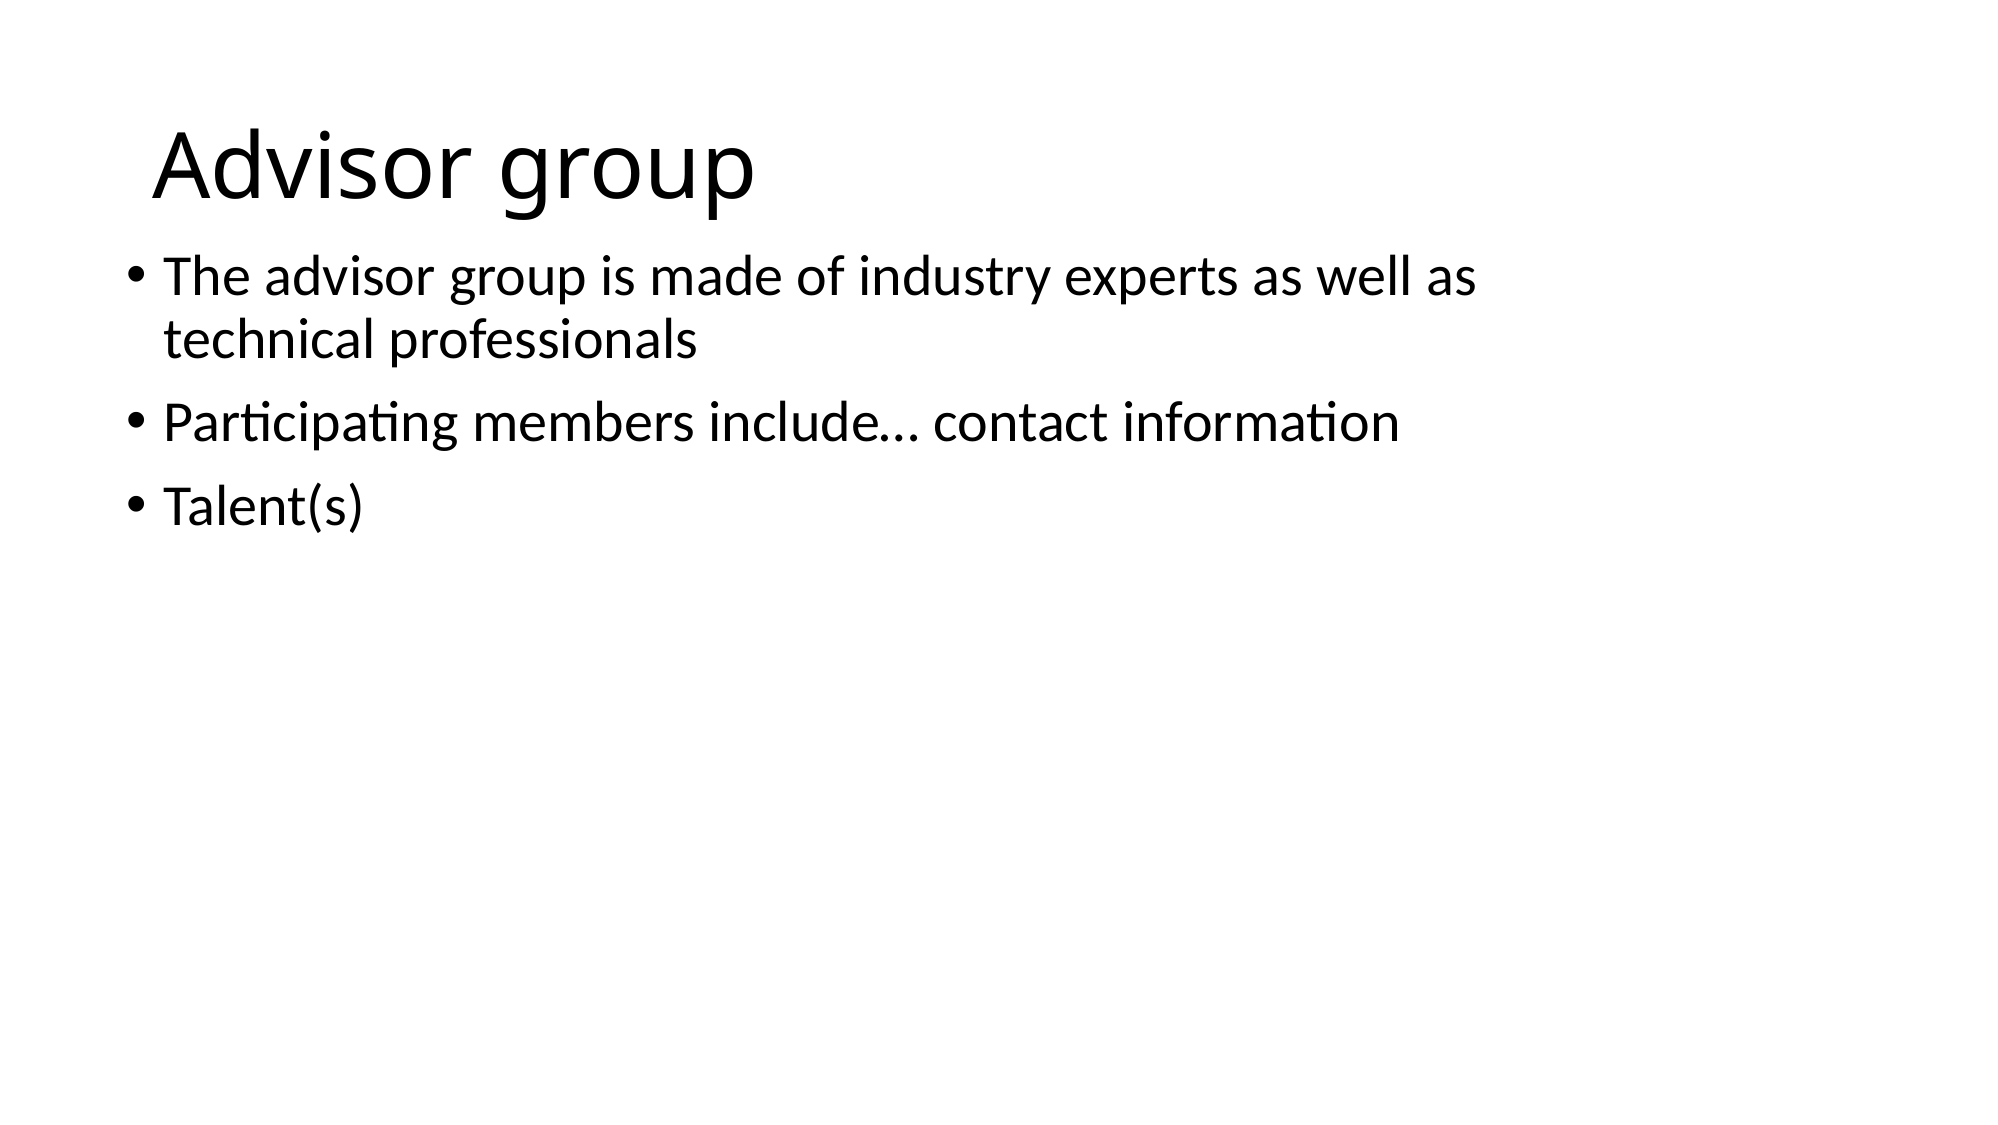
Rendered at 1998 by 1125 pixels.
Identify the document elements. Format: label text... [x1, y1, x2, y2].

title Advisor group [137, 59, 1861, 278]
list The advisor group is made of industry experts as well as technical professionals Participating members include… contact information Talent(s) [111, 237, 1574, 875]
